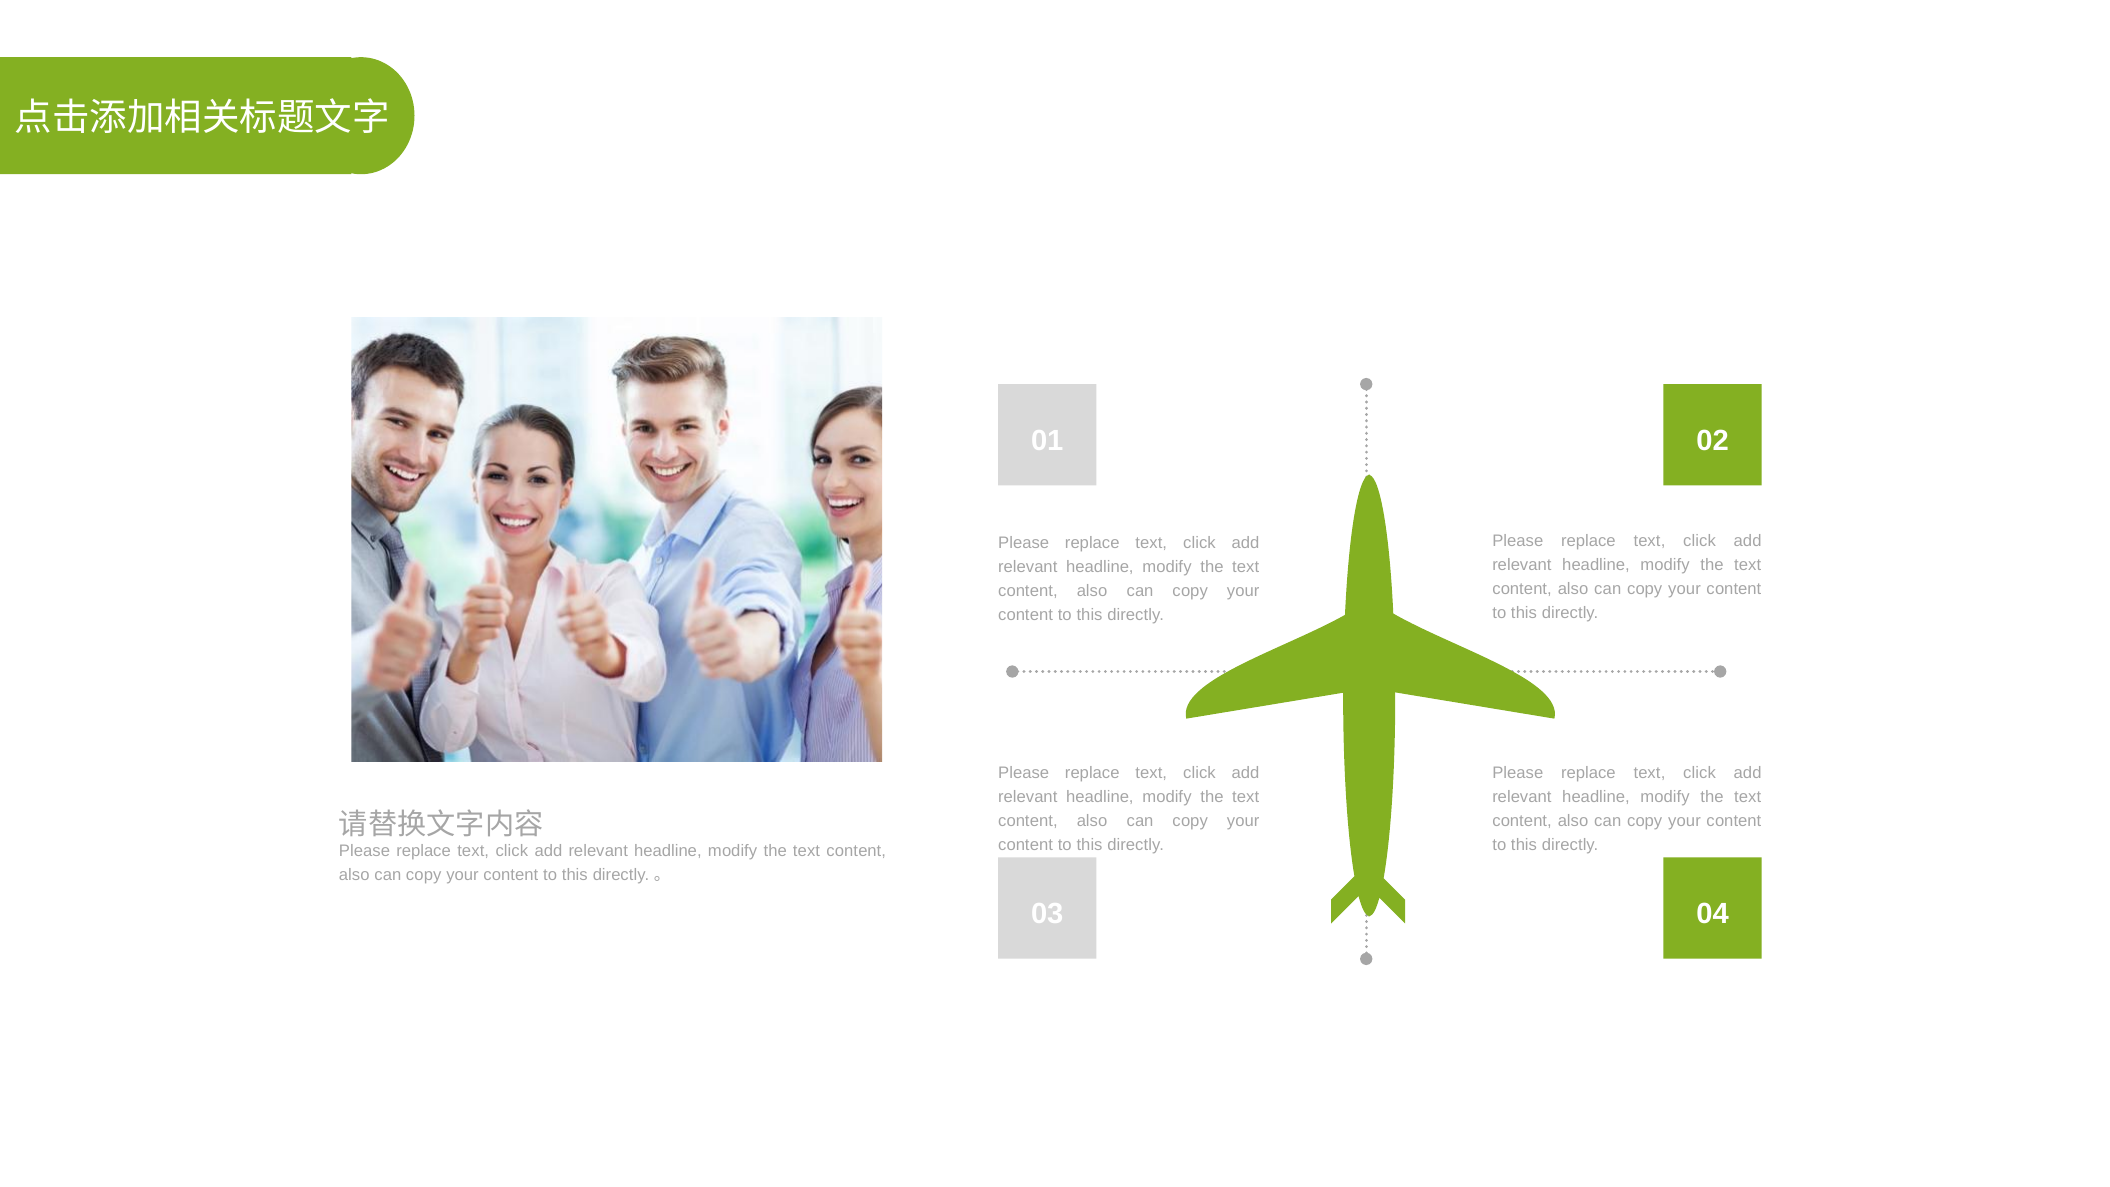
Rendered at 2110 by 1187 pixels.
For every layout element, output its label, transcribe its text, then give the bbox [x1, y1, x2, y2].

text_box Please replace text, click add relevant headline, modify the text content, also can copy your content to this directly. [1492, 525, 1762, 622]
text_box 04 [1662, 856, 1763, 960]
text_box [1367, 672, 1556, 926]
text_box 02 [1662, 383, 1763, 486]
text_box [350, 317, 883, 763]
text_box 点击添加相关标题文字 [0, 85, 415, 146]
text_box 请替换文字内容 [339, 798, 650, 836]
text_box Please replace text, click add relevant headline, modify the text content, also can copy your content to this directly. [1492, 758, 1762, 854]
text_box Please replace text, click add relevant headline, modify the text content, also can copy your content to this directly. [998, 758, 1260, 854]
text_box Please replace text, click add relevant headline, modify the text content, also can copy your content to this directly.。 [339, 836, 888, 884]
text_box [1367, 473, 1515, 671]
text_box [1184, 672, 1366, 927]
text_box Please replace text, click add relevant headline, modify the text content, also can copy your content to this directly. [998, 527, 1260, 624]
text_box [1226, 475, 1366, 671]
text_box 03 [997, 856, 1098, 960]
text_box 01 [997, 383, 1098, 486]
